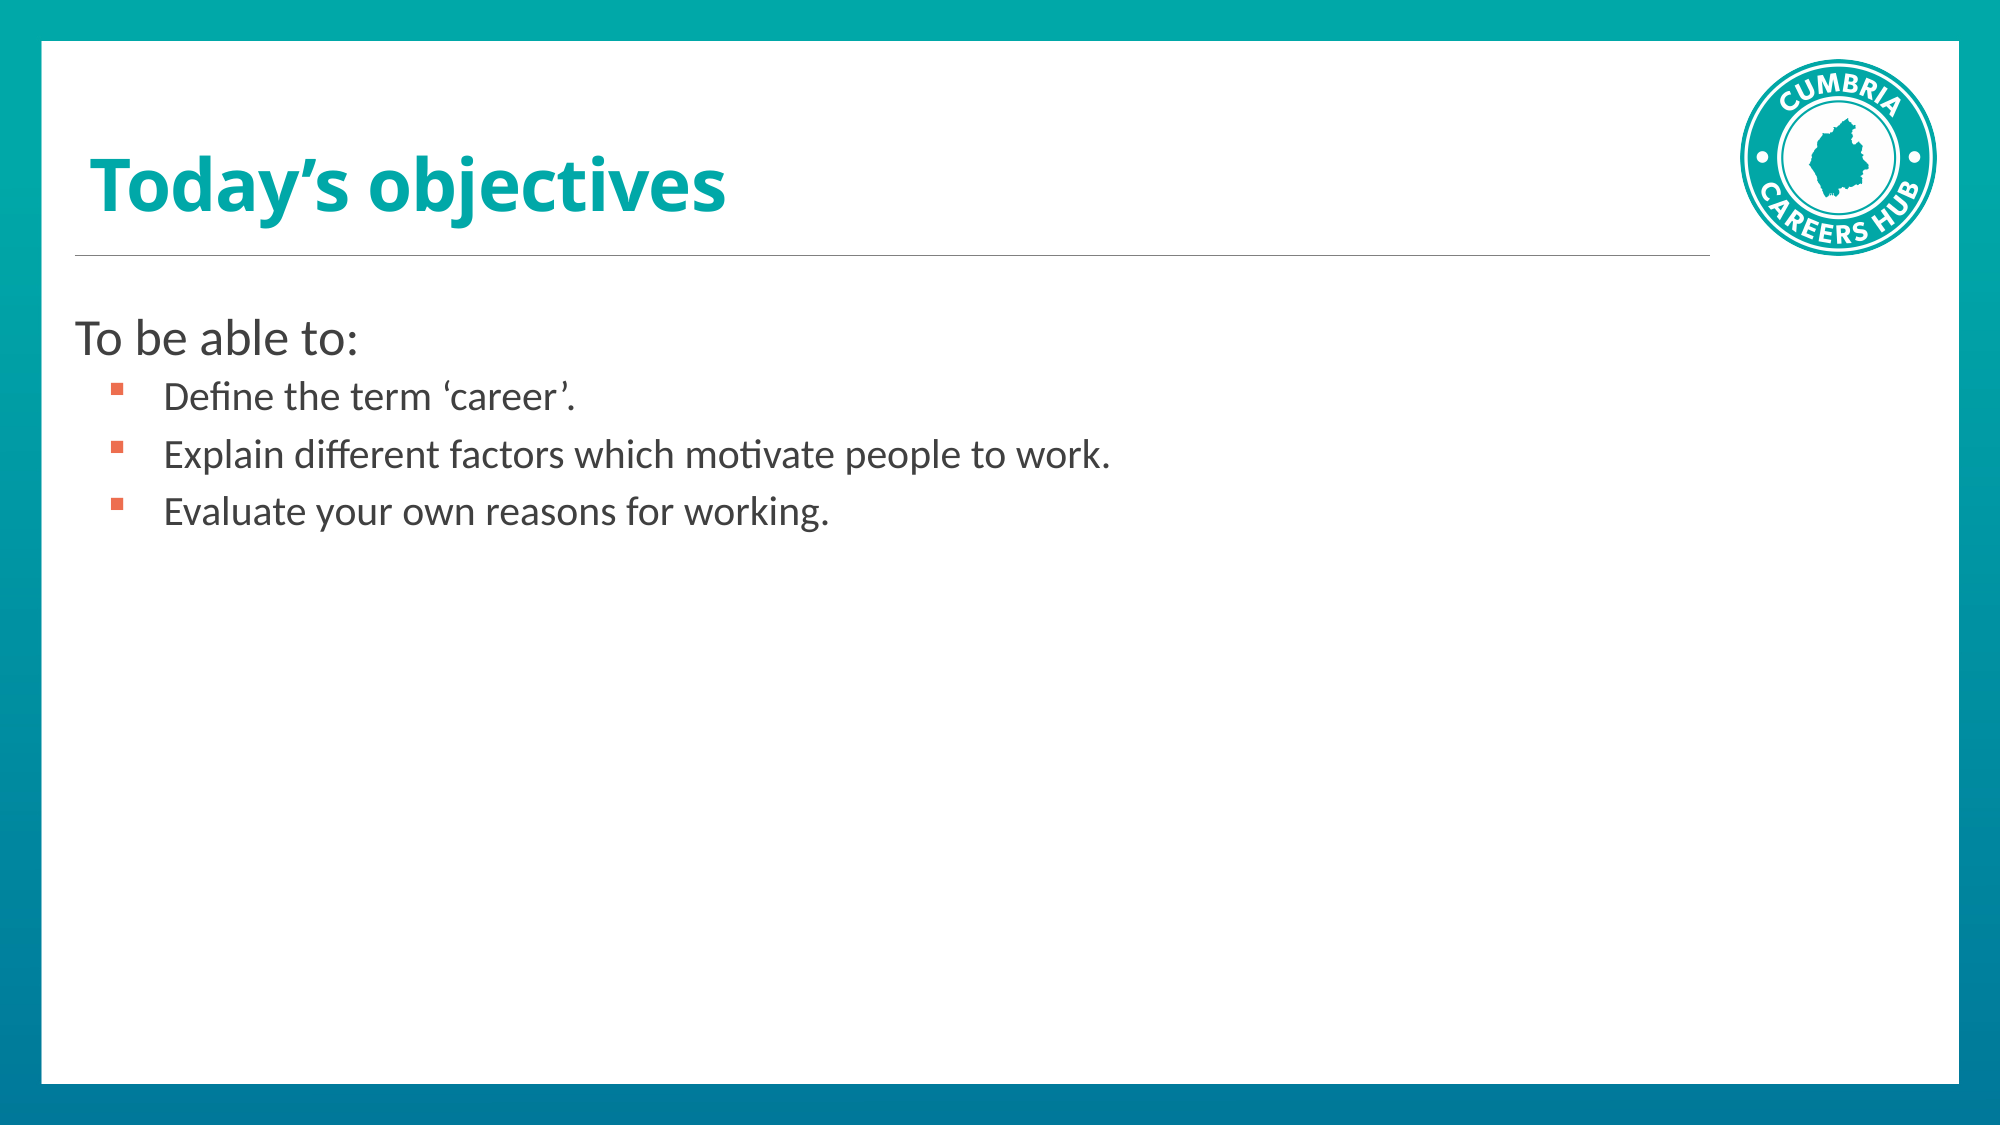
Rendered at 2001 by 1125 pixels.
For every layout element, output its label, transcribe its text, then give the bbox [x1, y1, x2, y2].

list To be able to: Define the term ‘career’. Explain different factors which motivate people to work. Evaluate your own reasons for working. [74, 302, 1725, 963]
picture [0, 0, 2000, 1083]
title Today’s objectives [74, 122, 1725, 256]
